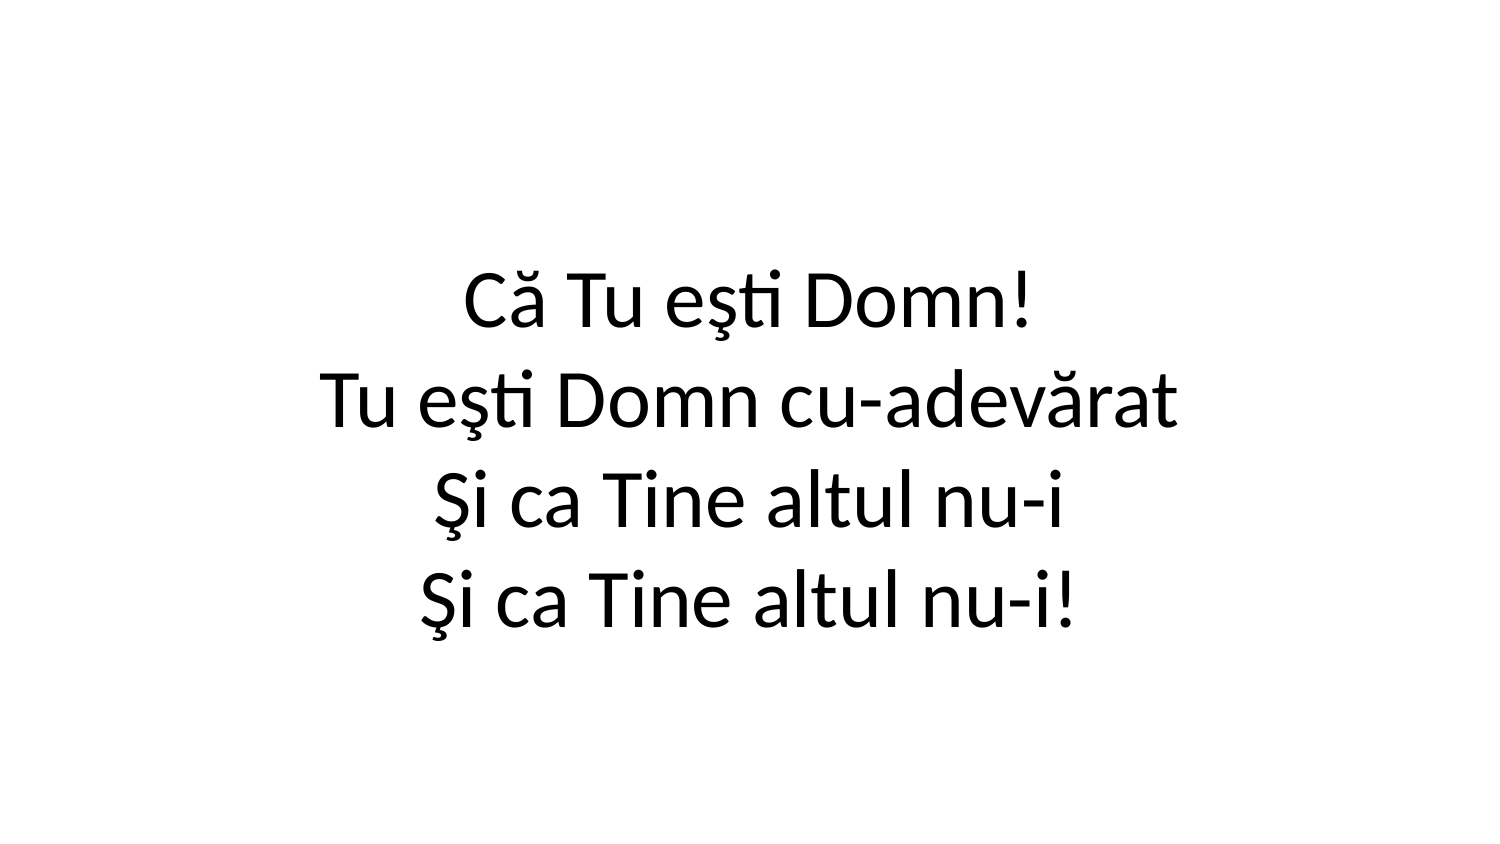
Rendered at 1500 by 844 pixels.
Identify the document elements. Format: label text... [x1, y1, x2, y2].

text_box Că Tu eşti Domn! Tu eşti Domn cu-adevărat Şi ca Tine altul nu-i Şi ca Tine altul nu-i! [304, 192, 1196, 652]
